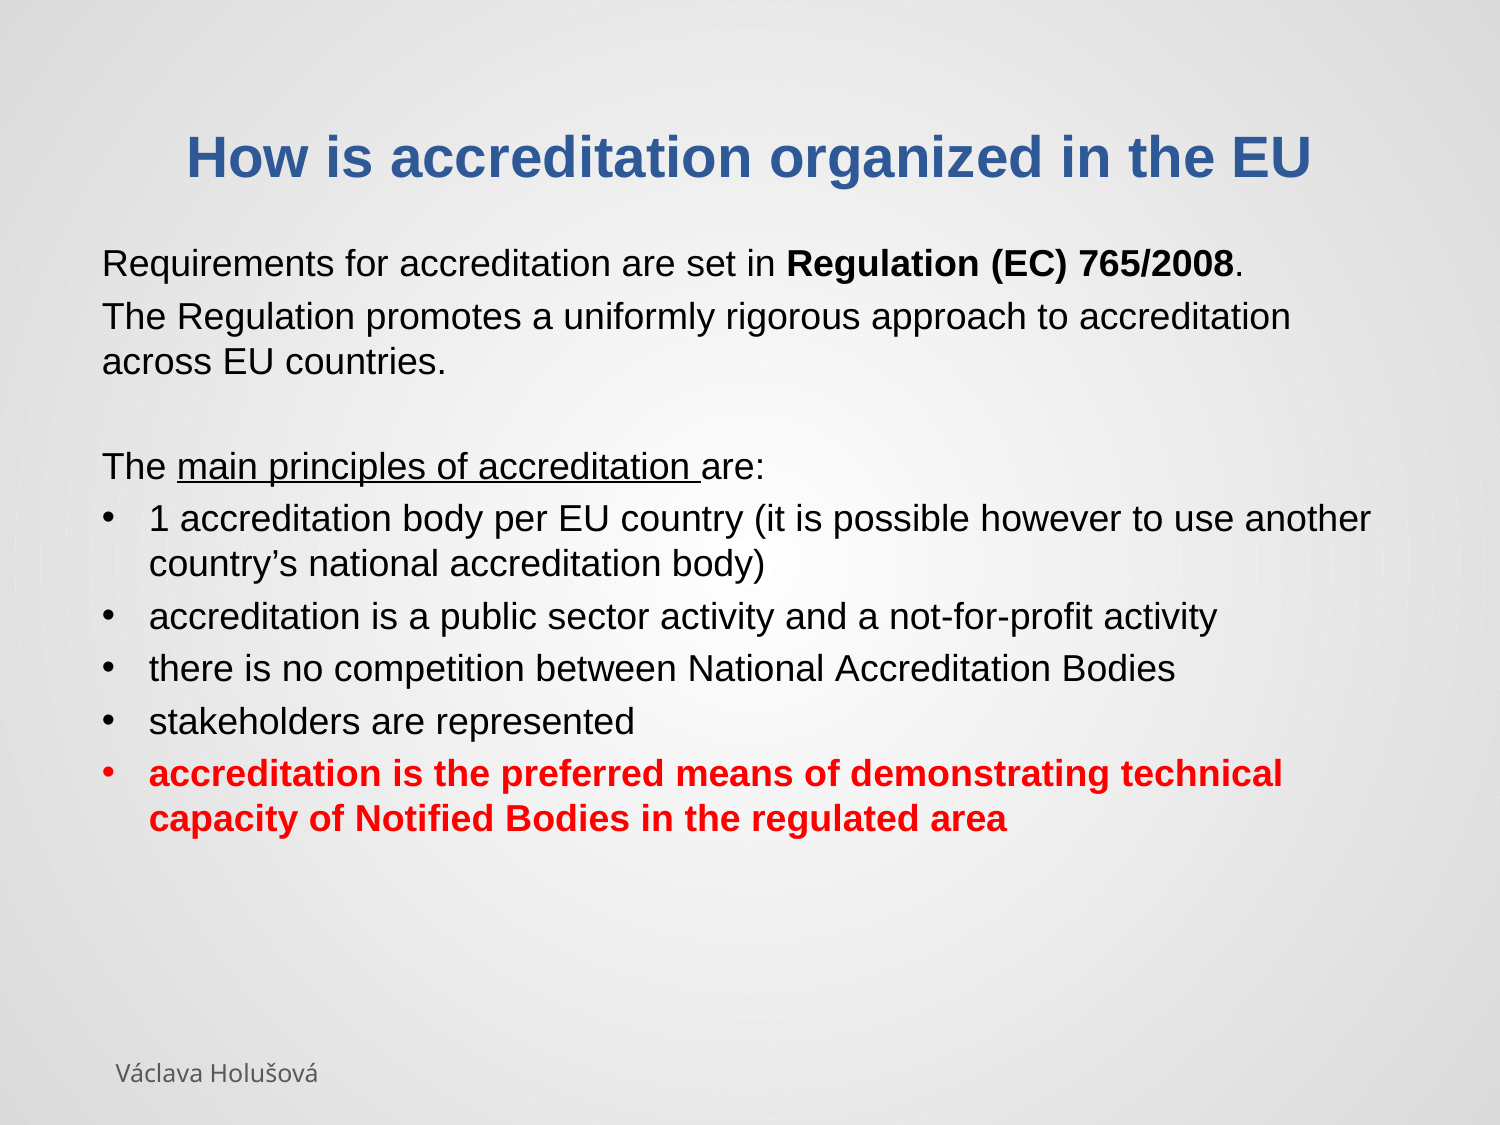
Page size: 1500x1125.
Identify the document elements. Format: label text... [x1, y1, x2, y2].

footer Václava Holušová [108, 1042, 576, 1103]
title How is accreditation organized in the EU [75, 0, 1425, 197]
list Requirements for accreditation are set in Regulation (EC) 765/2008. The Regulation promotes a uniformly rigorous approach to accreditation across EU countries. The main principles of accreditation are: 1 accreditation body per EU country (it is possible however to use another country’s national accreditation body) accreditation is a public sector activity and a not-for-profit activity there is no competition between National Accreditation Bodies stakeholders are represented accreditation is the preferred means of demonstrating technical capacity of Notified Bodies in the regulated area [75, 231, 1425, 1005]
